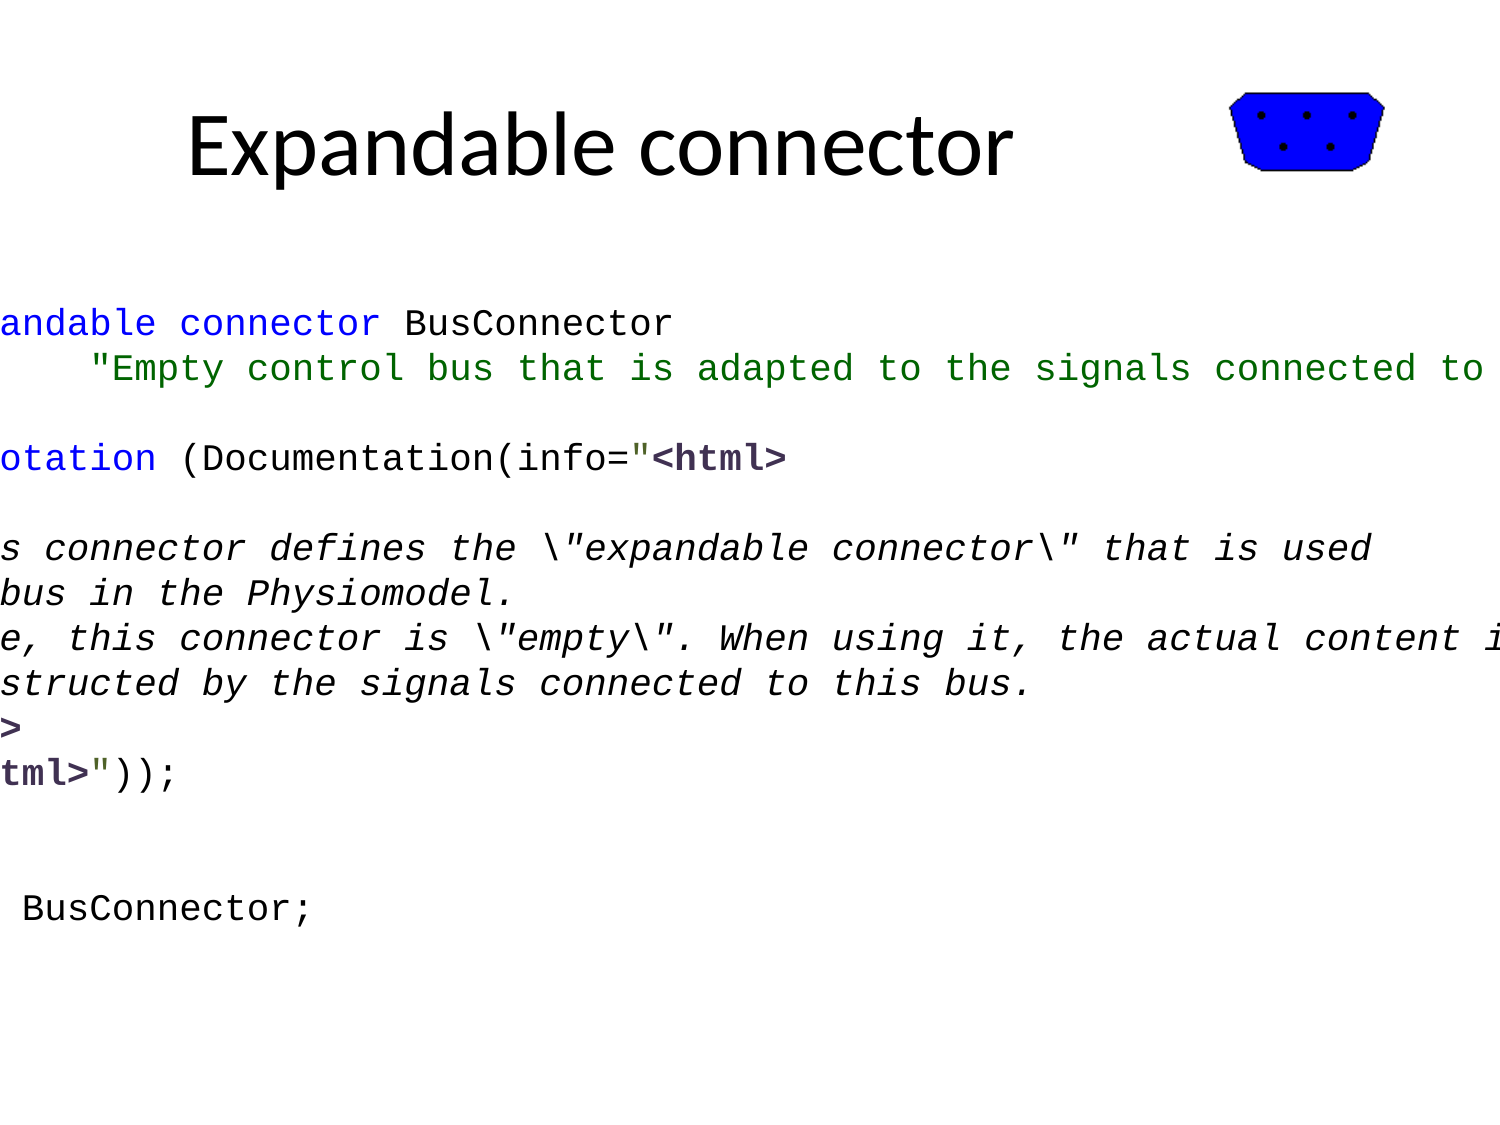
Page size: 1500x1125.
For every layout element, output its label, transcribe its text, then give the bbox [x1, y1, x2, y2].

title Expandable connector [75, 45, 1128, 233]
text_box expandable connector BusConnector "Empty control bus that is adapted to the signals connected to it" annotation (Documentation(info="<html> <p> This connector defines the \"expandable connector\" that is used as bus in the Physiomodel. Note, this connector is \"empty\". When using it, the actual content is constructed by the signals connected to this bus. </p> </html>")); end BusConnector; [0, 290, 1500, 936]
picture [1198, 66, 1440, 192]
